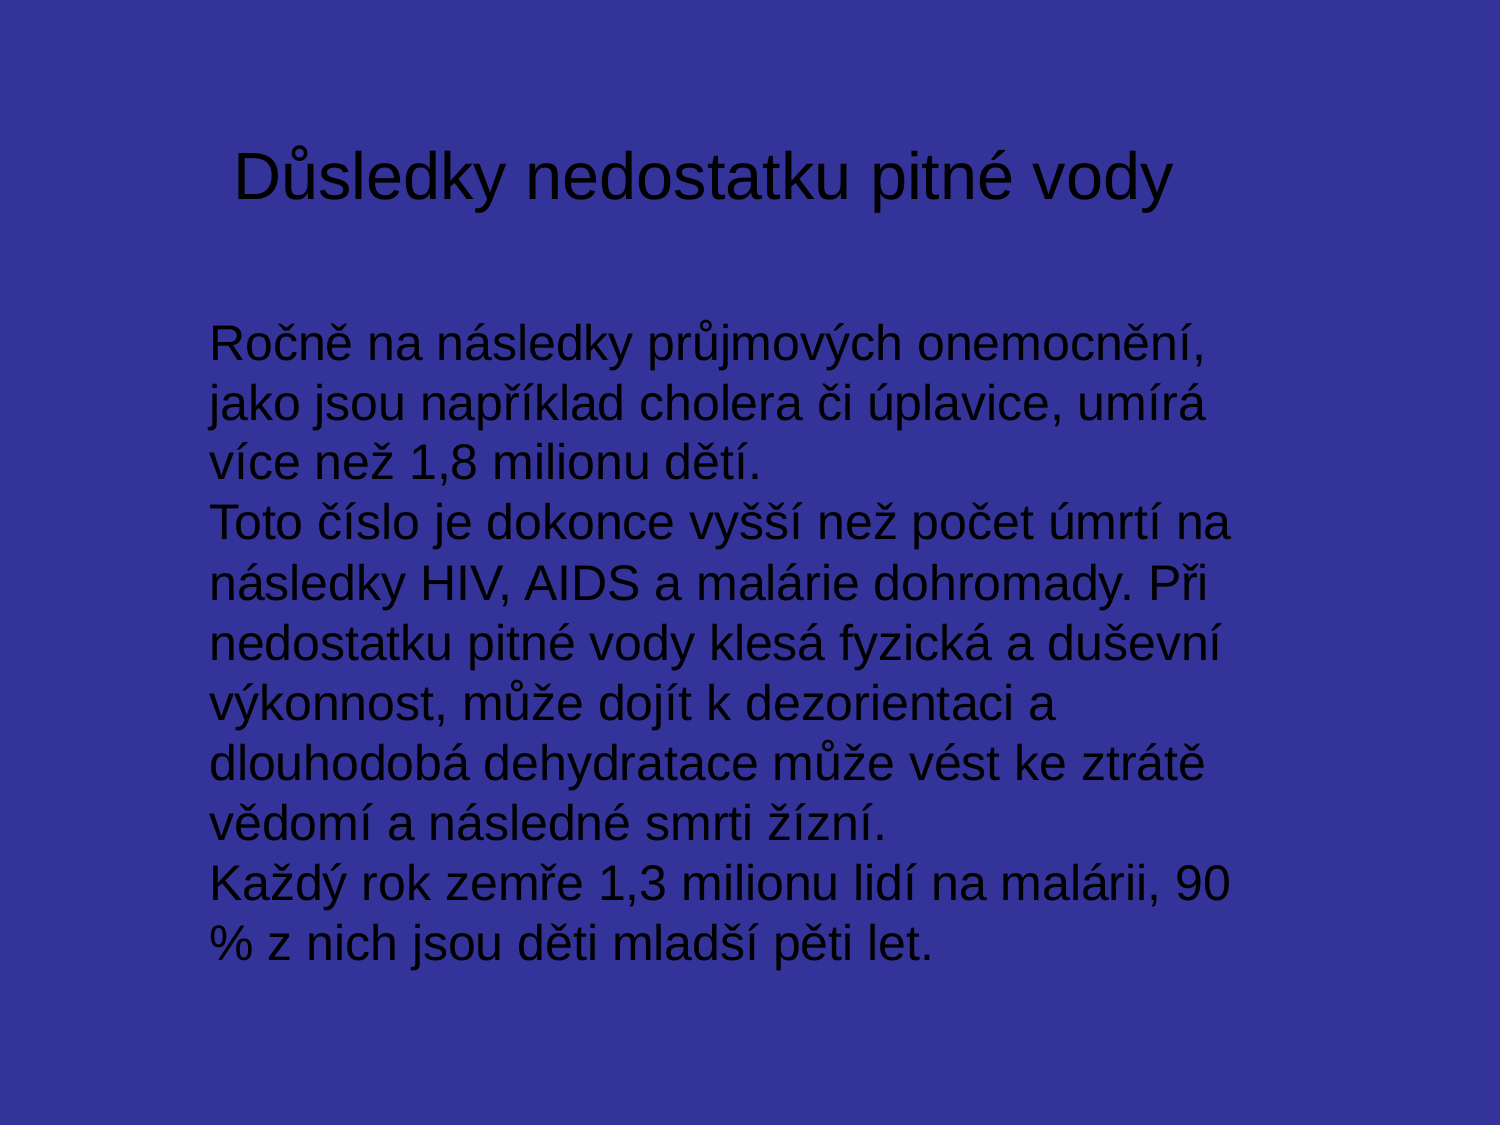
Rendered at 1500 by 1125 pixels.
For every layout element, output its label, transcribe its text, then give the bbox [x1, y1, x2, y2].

text_box Důsledky nedostatku pitné vody [218, 125, 1306, 221]
text_box Ročně na následky průjmových onemocnění, jako jsou například cholera či úplavice, umírá více než 1,8 milionu dětí. Toto číslo je dokonce vyšší než počet úmrtí na následky HIV, AIDS a malárie dohromady. Při nedostatku pitné vody klesá fyzická a duševní výkonnost, může dojít k dezorientaci a dlouhodobá dehydratace může vést ke ztrátě vědomí a následné smrti žízní. Každý rok zemře 1,3 milionu lidí na malárii, 90 % z nich jsou děti mladší pěti let. [194, 302, 1294, 1038]
